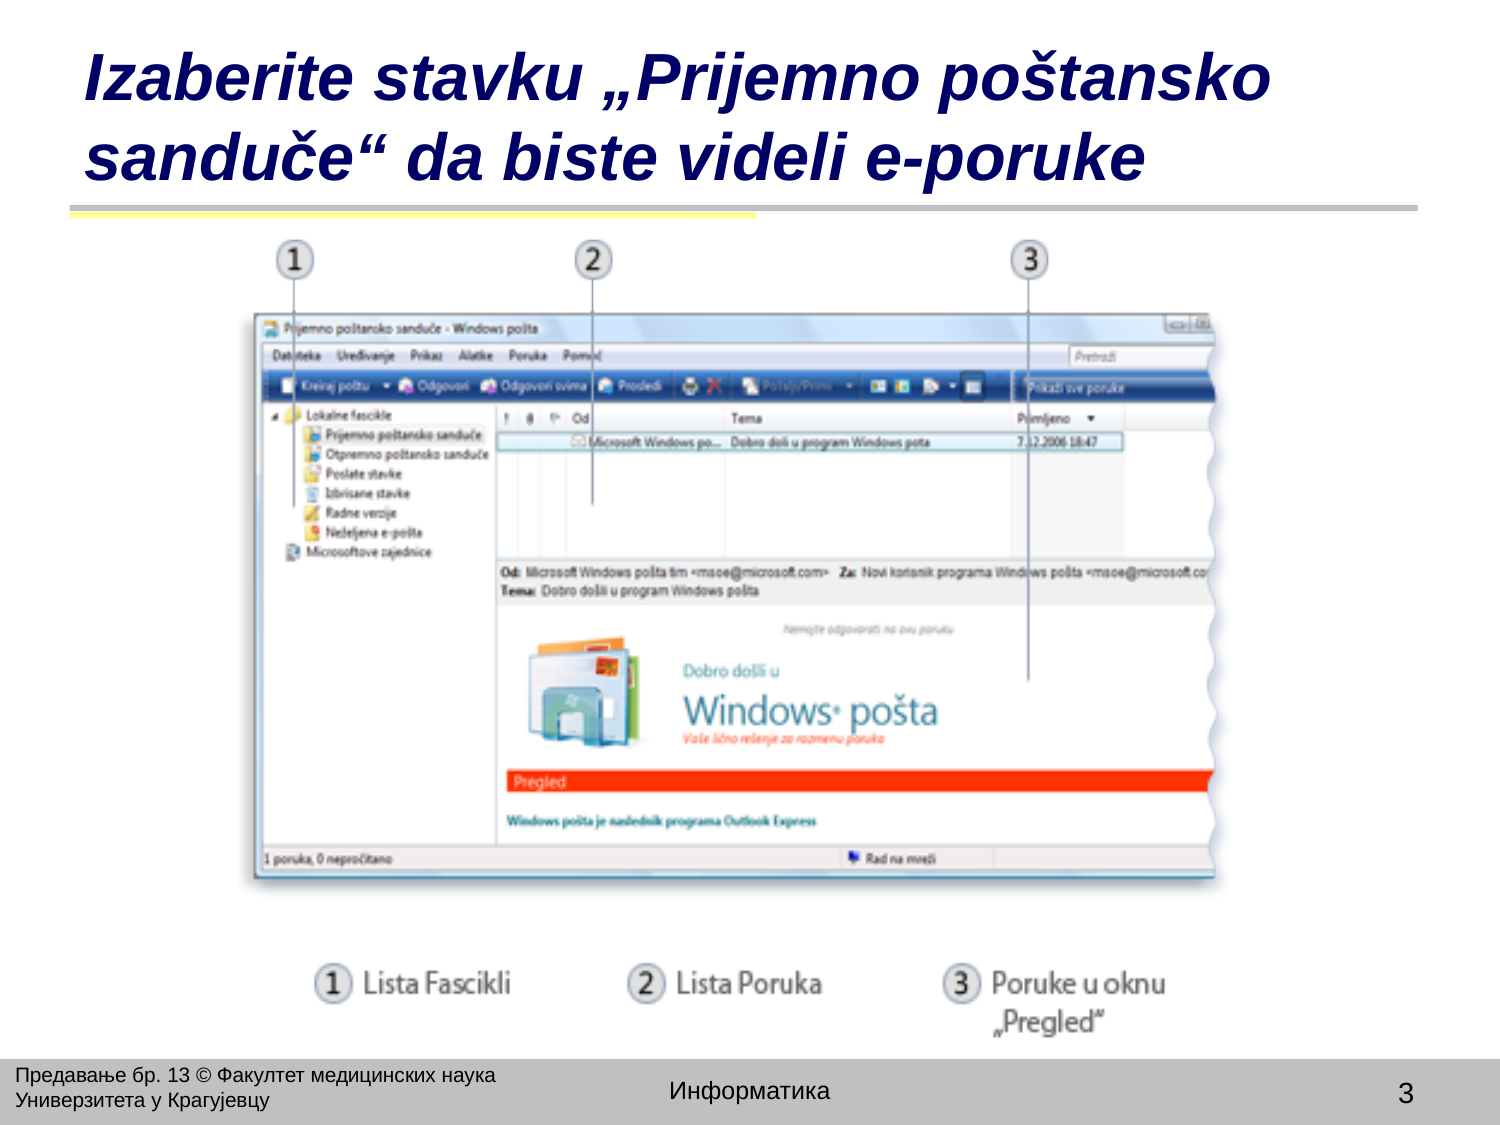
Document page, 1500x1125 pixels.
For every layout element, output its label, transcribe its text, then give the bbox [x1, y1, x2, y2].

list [238, 217, 1247, 1050]
slide_number 3 [1079, 1066, 1430, 1125]
slide_number Предавање бр. 13 © Факултет медицинских наука Универзитета у Крагујевцу [0, 1053, 617, 1108]
footer Информатика [512, 1066, 988, 1125]
title Izaberite stavku „Prijemno poštansko sanduče“ da biste videli e‑poruke [69, 19, 1426, 208]
